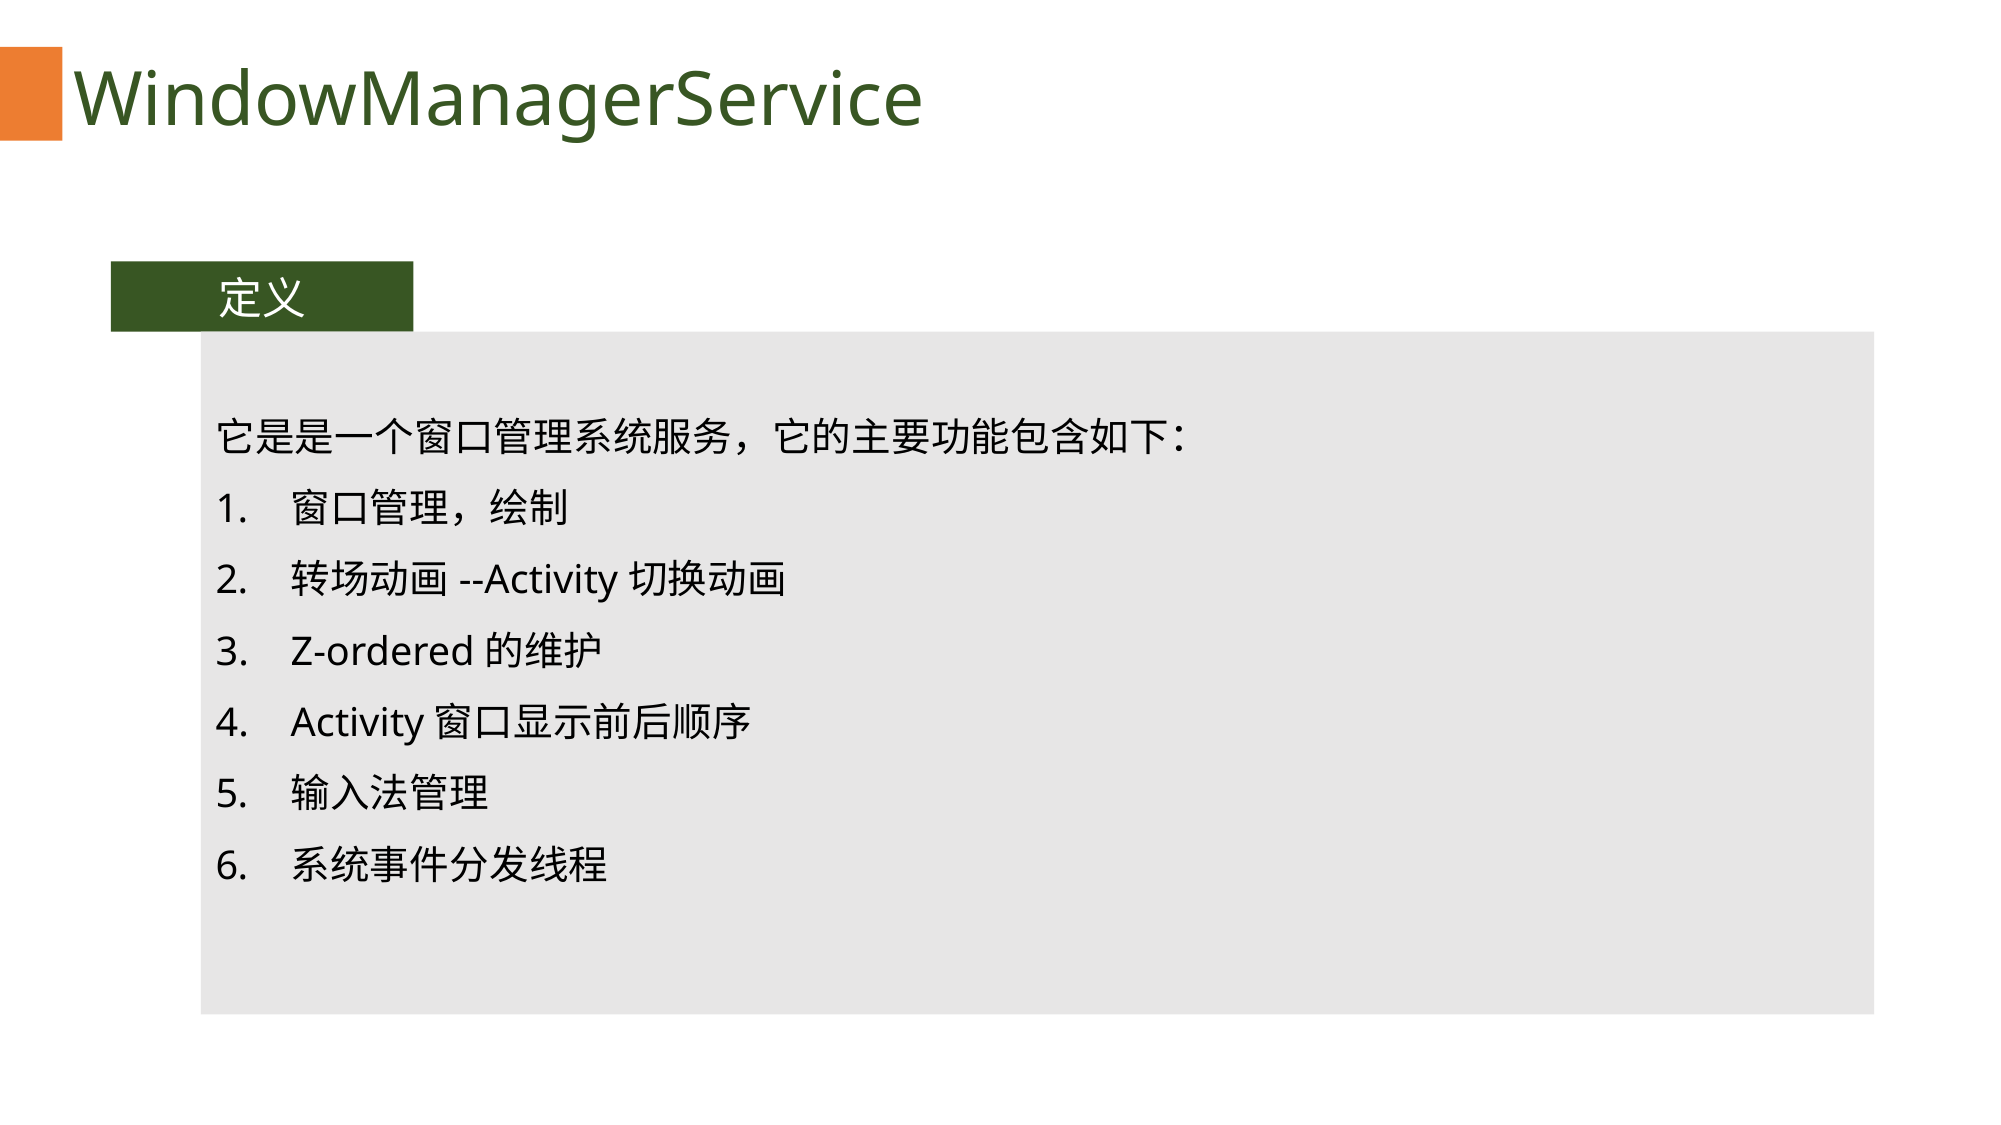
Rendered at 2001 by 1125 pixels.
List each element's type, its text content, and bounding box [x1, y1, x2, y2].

text_box 定义 [110, 260, 414, 333]
text_box WindowManagerService [62, 47, 1938, 144]
text_box 它是是一个窗口管理系统服务，它的主要功能包含如下： 窗口管理，绘制 转场动画--Activity切换动画 Z-ordered的维护 Activity窗口显示前后顺序 输入法管理 系统事件分发线程 [200, 331, 1875, 1015]
